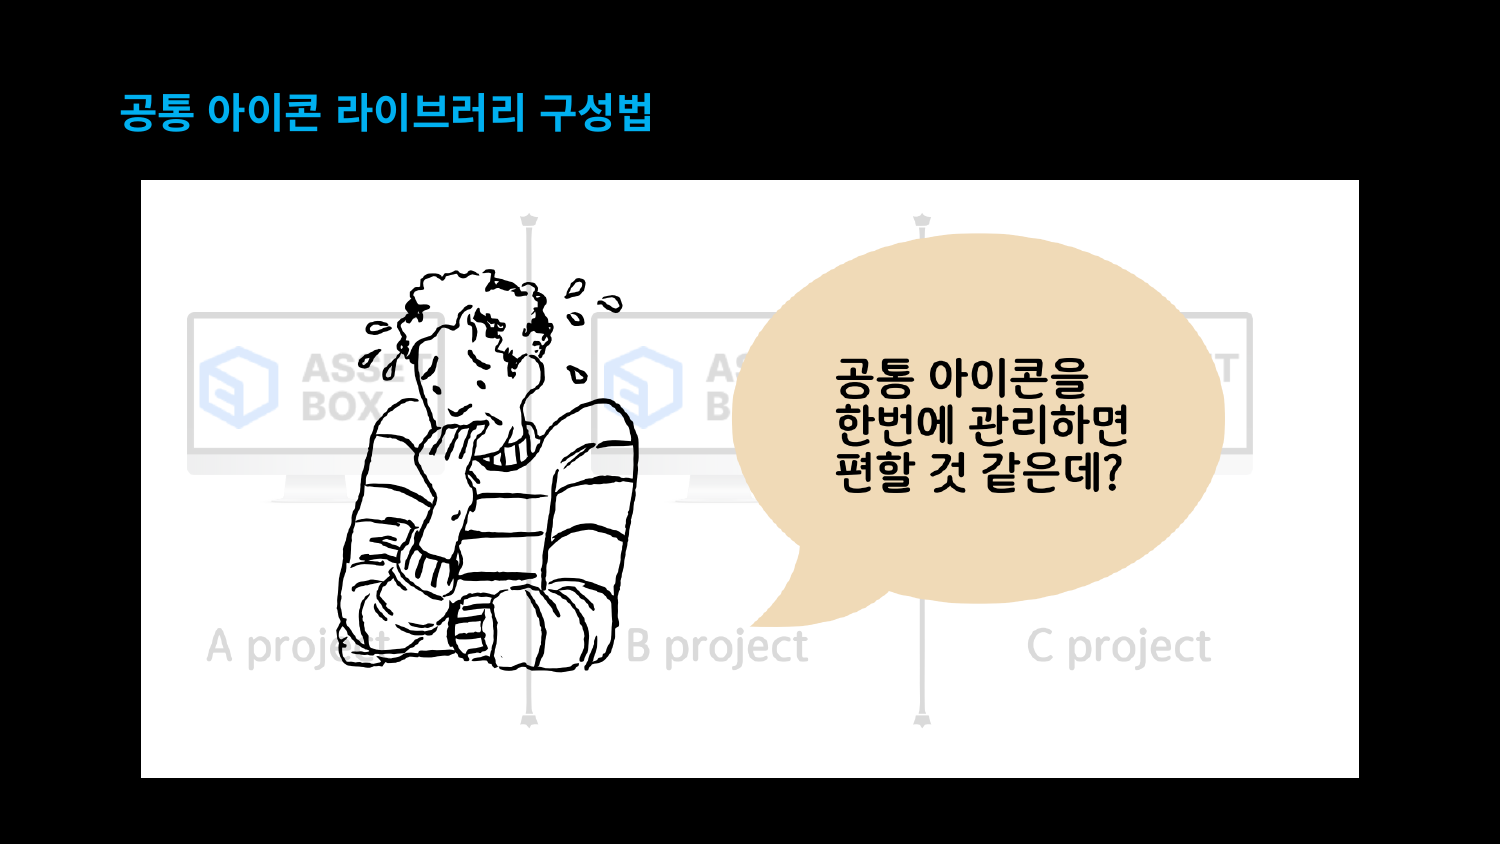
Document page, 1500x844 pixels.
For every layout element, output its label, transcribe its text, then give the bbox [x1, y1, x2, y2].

picture [141, 180, 1359, 778]
title 공통 아이콘 라이브러리 구성법 [104, 49, 1398, 181]
